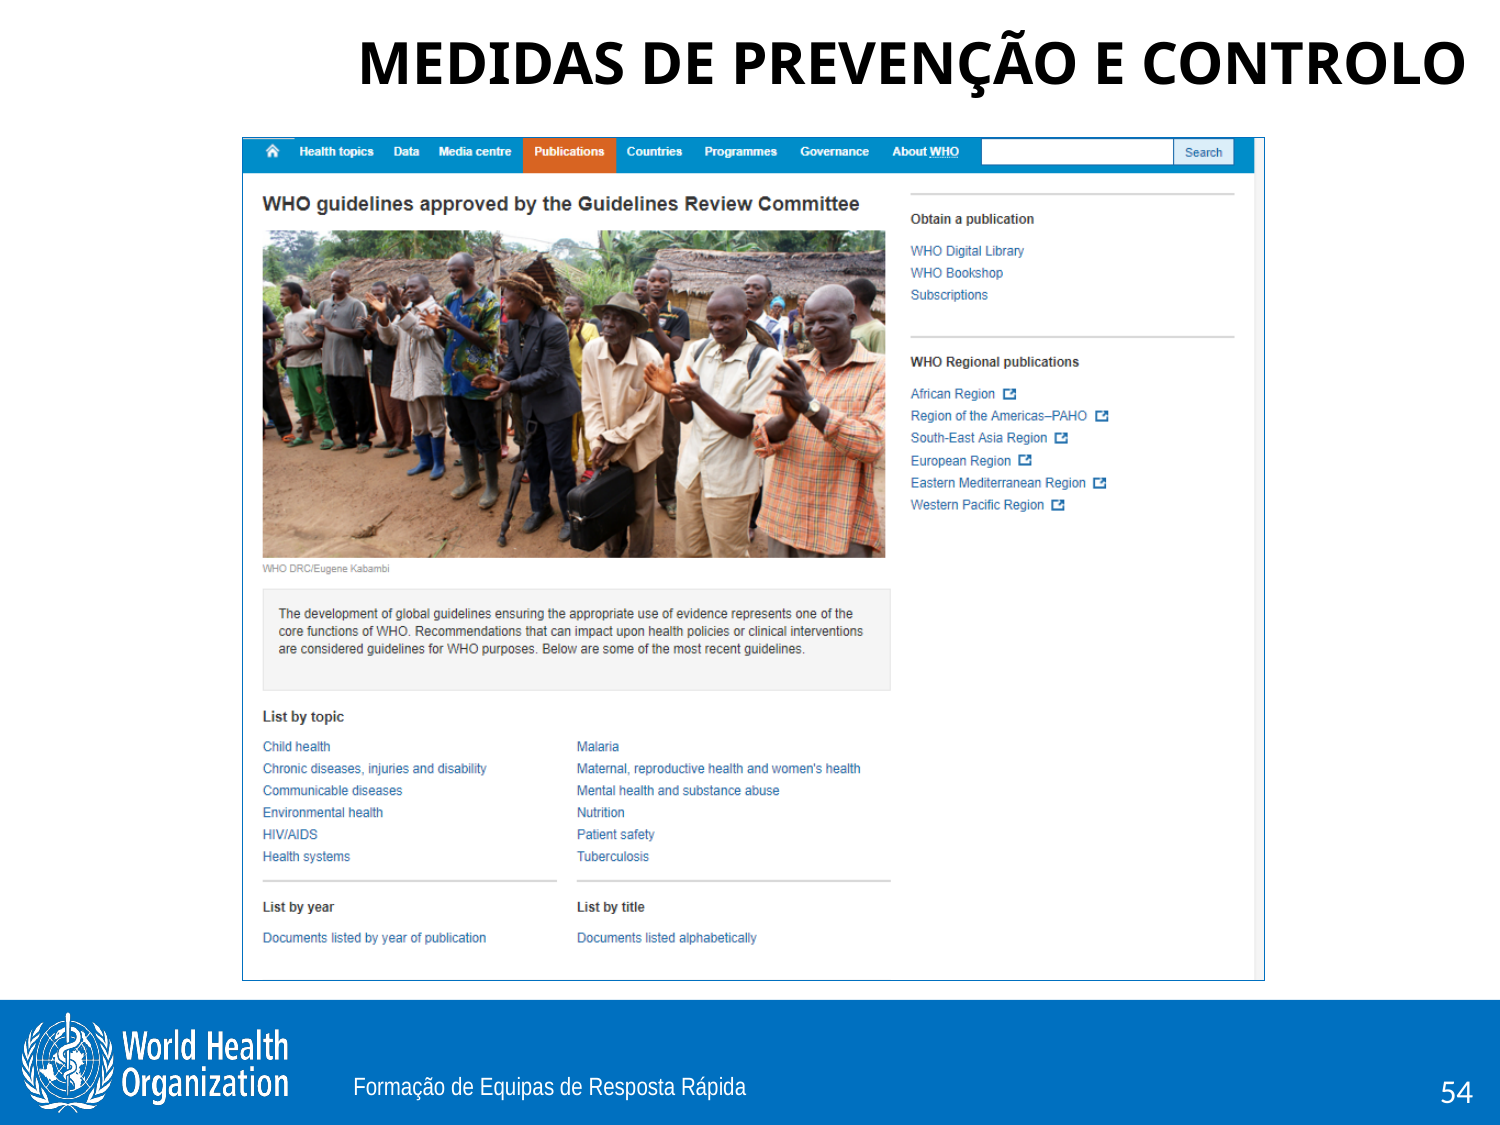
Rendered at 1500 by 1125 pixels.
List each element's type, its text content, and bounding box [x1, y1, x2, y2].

picture [21, 1012, 288, 1113]
picture [241, 136, 1265, 981]
text_box MEDIDAS DE PREVENÇÃO E CONTROLO [242, 19, 1483, 104]
